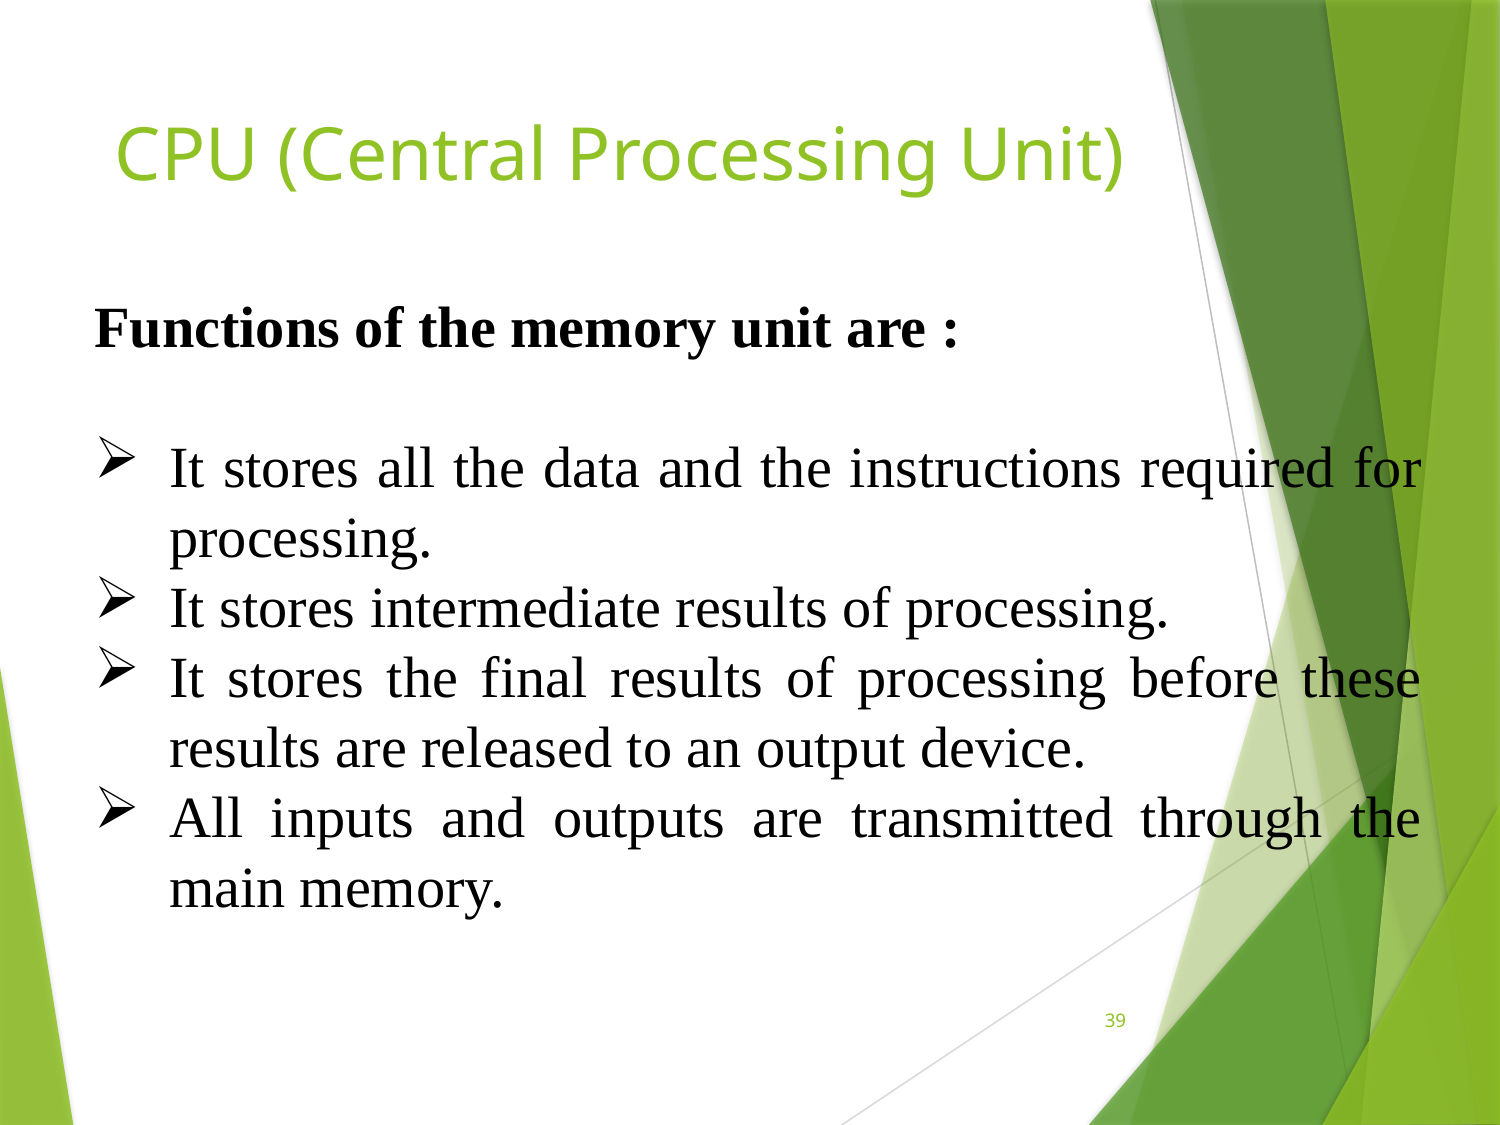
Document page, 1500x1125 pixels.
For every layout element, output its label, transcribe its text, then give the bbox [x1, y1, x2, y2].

slide_number 39 [1057, 991, 1142, 1051]
text_box Functions of the memory unit are : It stores all the data and the instructions required for processing. It stores intermediate results of processing. It stores the final results of processing before these results are released to an output device. All inputs and outputs are transmitted through the main memory. [79, 282, 1438, 927]
title CPU (Central Processing Unit) [99, 99, 1142, 282]
